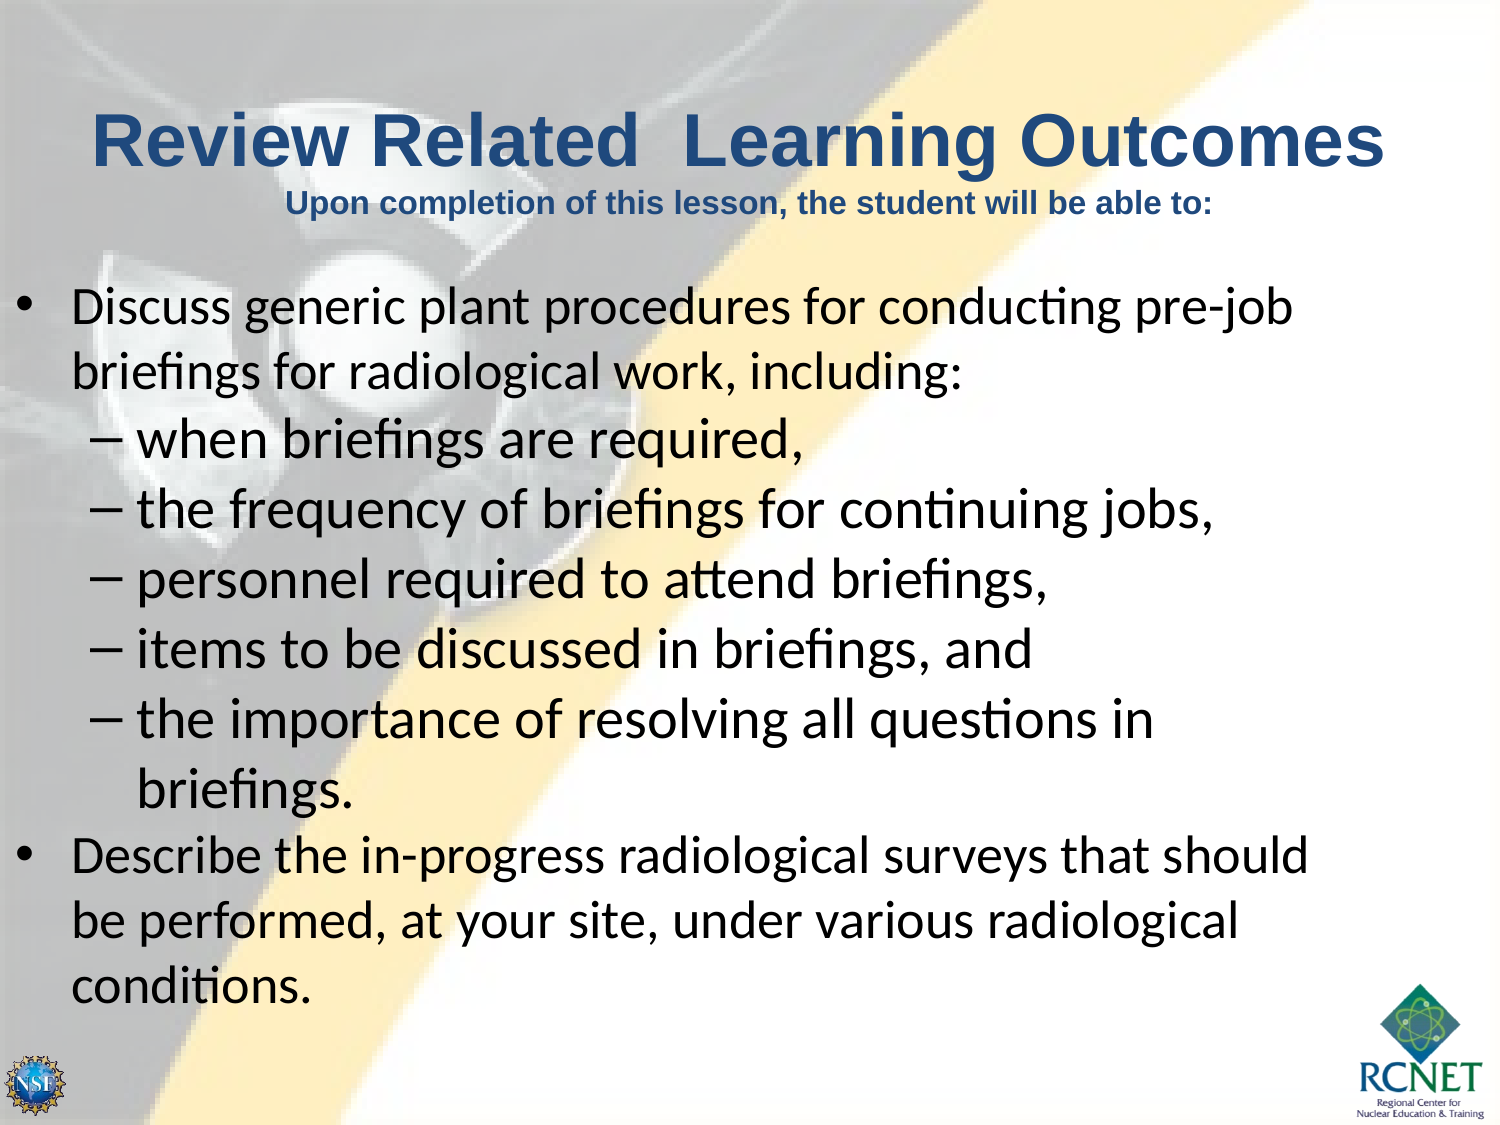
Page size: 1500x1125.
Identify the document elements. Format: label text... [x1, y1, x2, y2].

picture [1332, 977, 1500, 1125]
text_box Review Related Learning Outcomes Upon completion of this lesson, the student will be able to: [68, 62, 1432, 250]
picture [0, 1056, 75, 1116]
list Discuss generic plant procedures for conducting pre-job briefings for radiological work, including: when briefings are required, the frequency of briefings for continuing jobs, personnel required to attend briefings, items to be discussed in briefings, and the importance of resolving all questions in briefings. Describe the in-progress radiological surveys that should be performed, at your site, under various radiological conditions. [0, 262, 1350, 1025]
